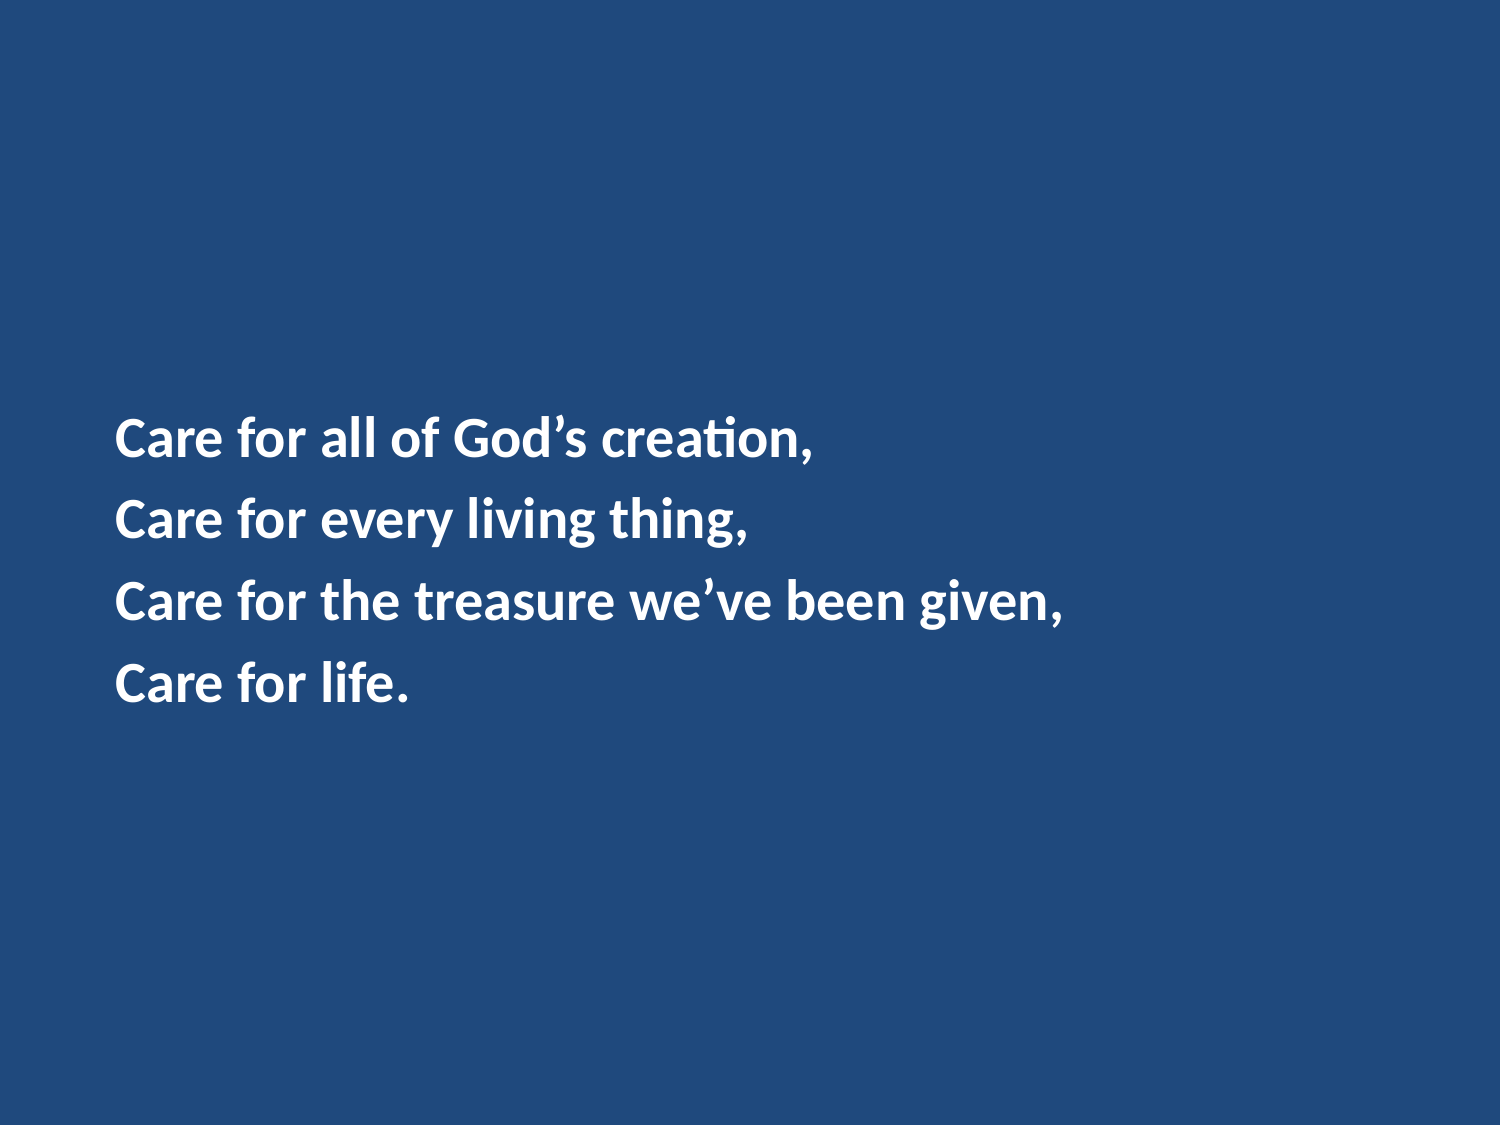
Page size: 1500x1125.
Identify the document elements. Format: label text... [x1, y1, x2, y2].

list Care for all of God’s creation, Care for every living thing, Care for the treasure we’ve been given, Care for life. [100, 391, 1471, 734]
